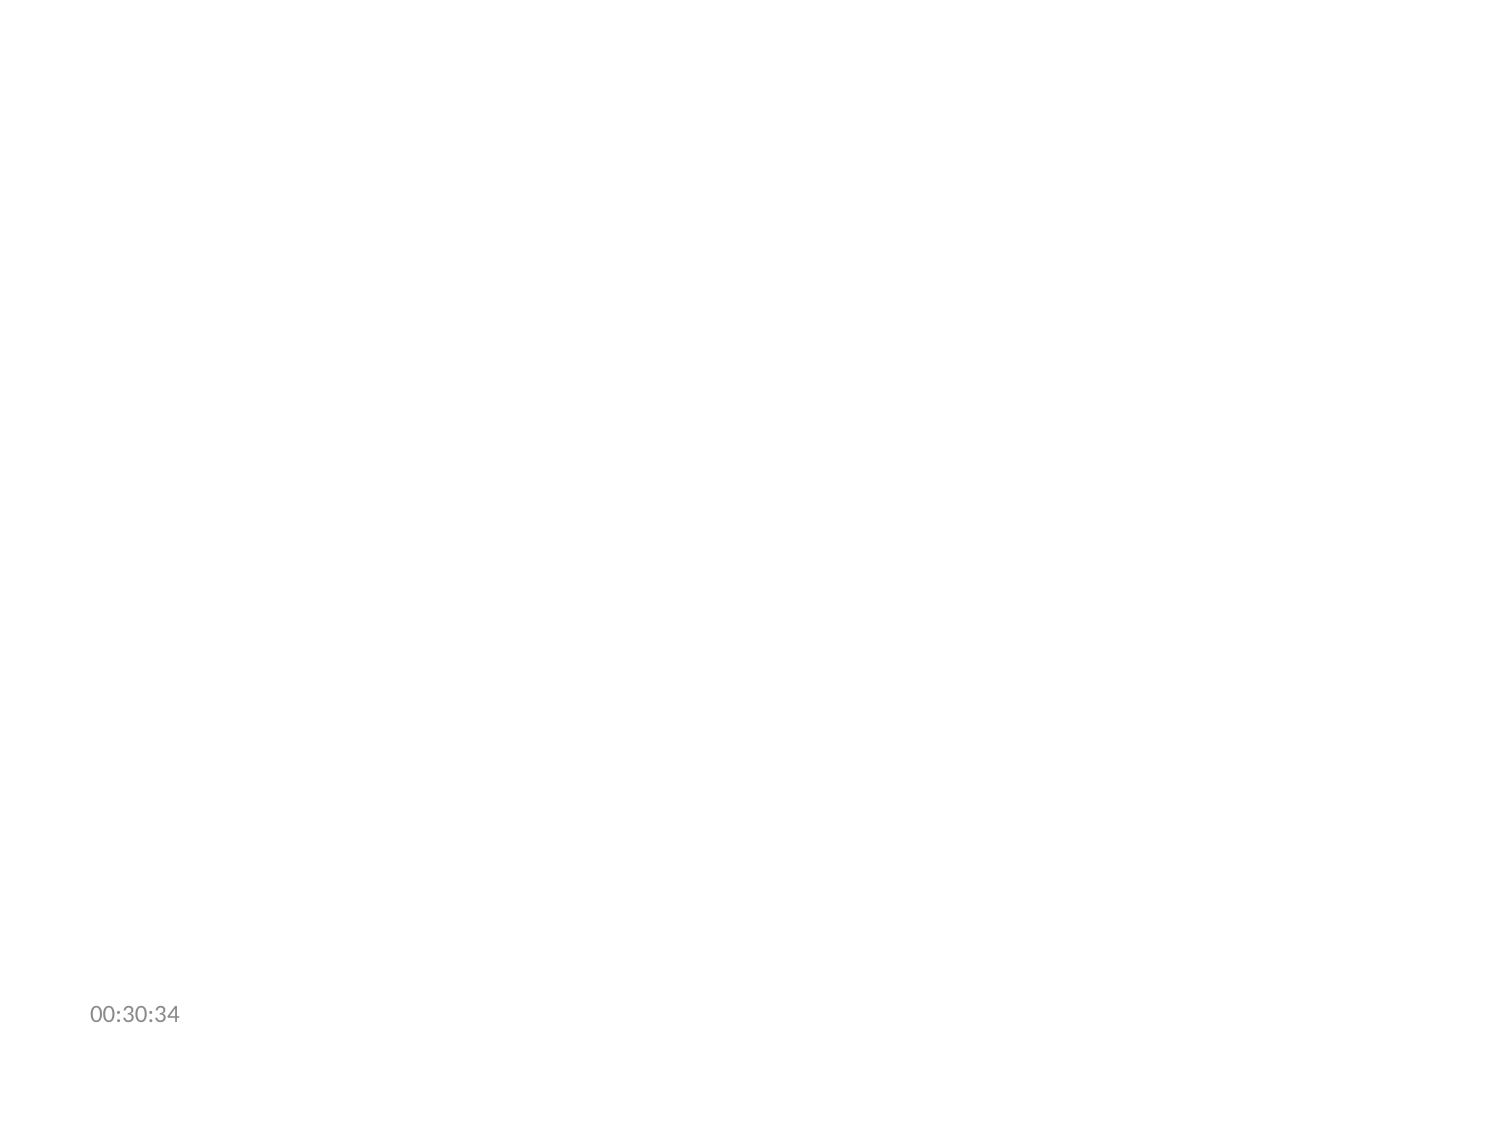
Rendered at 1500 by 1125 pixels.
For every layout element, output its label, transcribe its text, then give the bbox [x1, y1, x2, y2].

text_box 15:35:09 [75, 982, 425, 1043]
